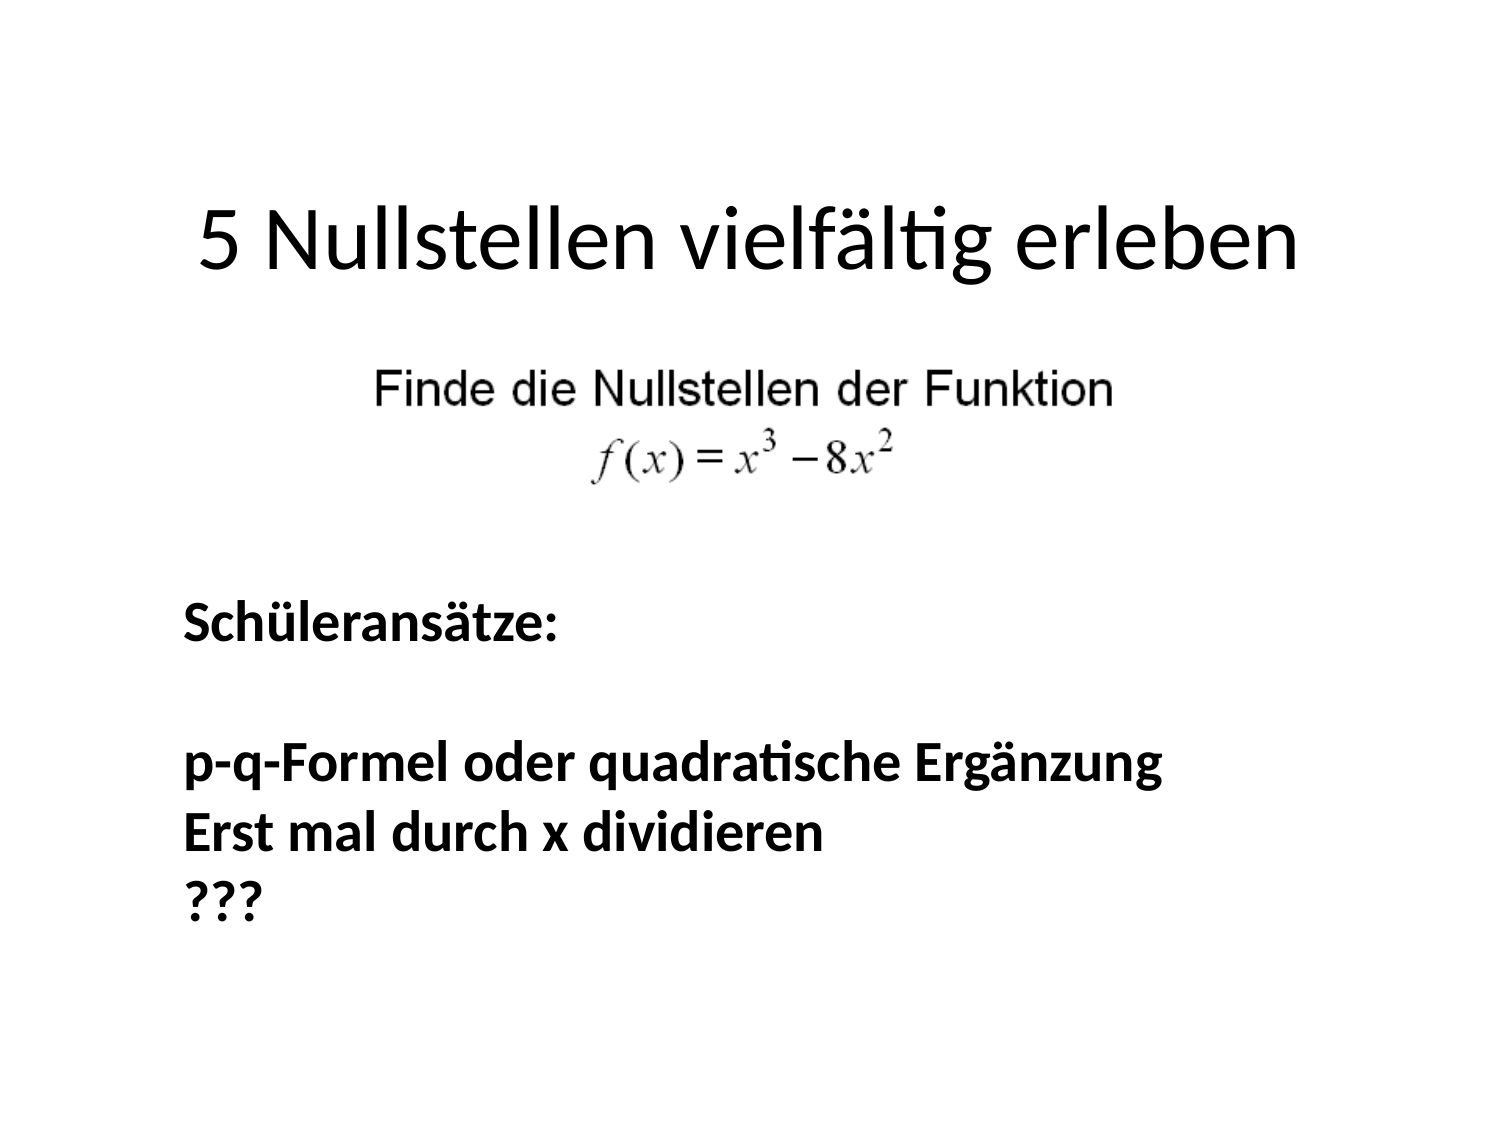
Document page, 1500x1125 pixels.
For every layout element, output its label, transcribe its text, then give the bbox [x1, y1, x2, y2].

text_box Schüleransätze: p-q-Formel oder quadratische Ergänzung Erst mal durch x dividieren ??? [168, 575, 1384, 941]
picture [363, 312, 1137, 527]
text_box 5 Nullstellen vielfältig erleben [74, 138, 1425, 327]
